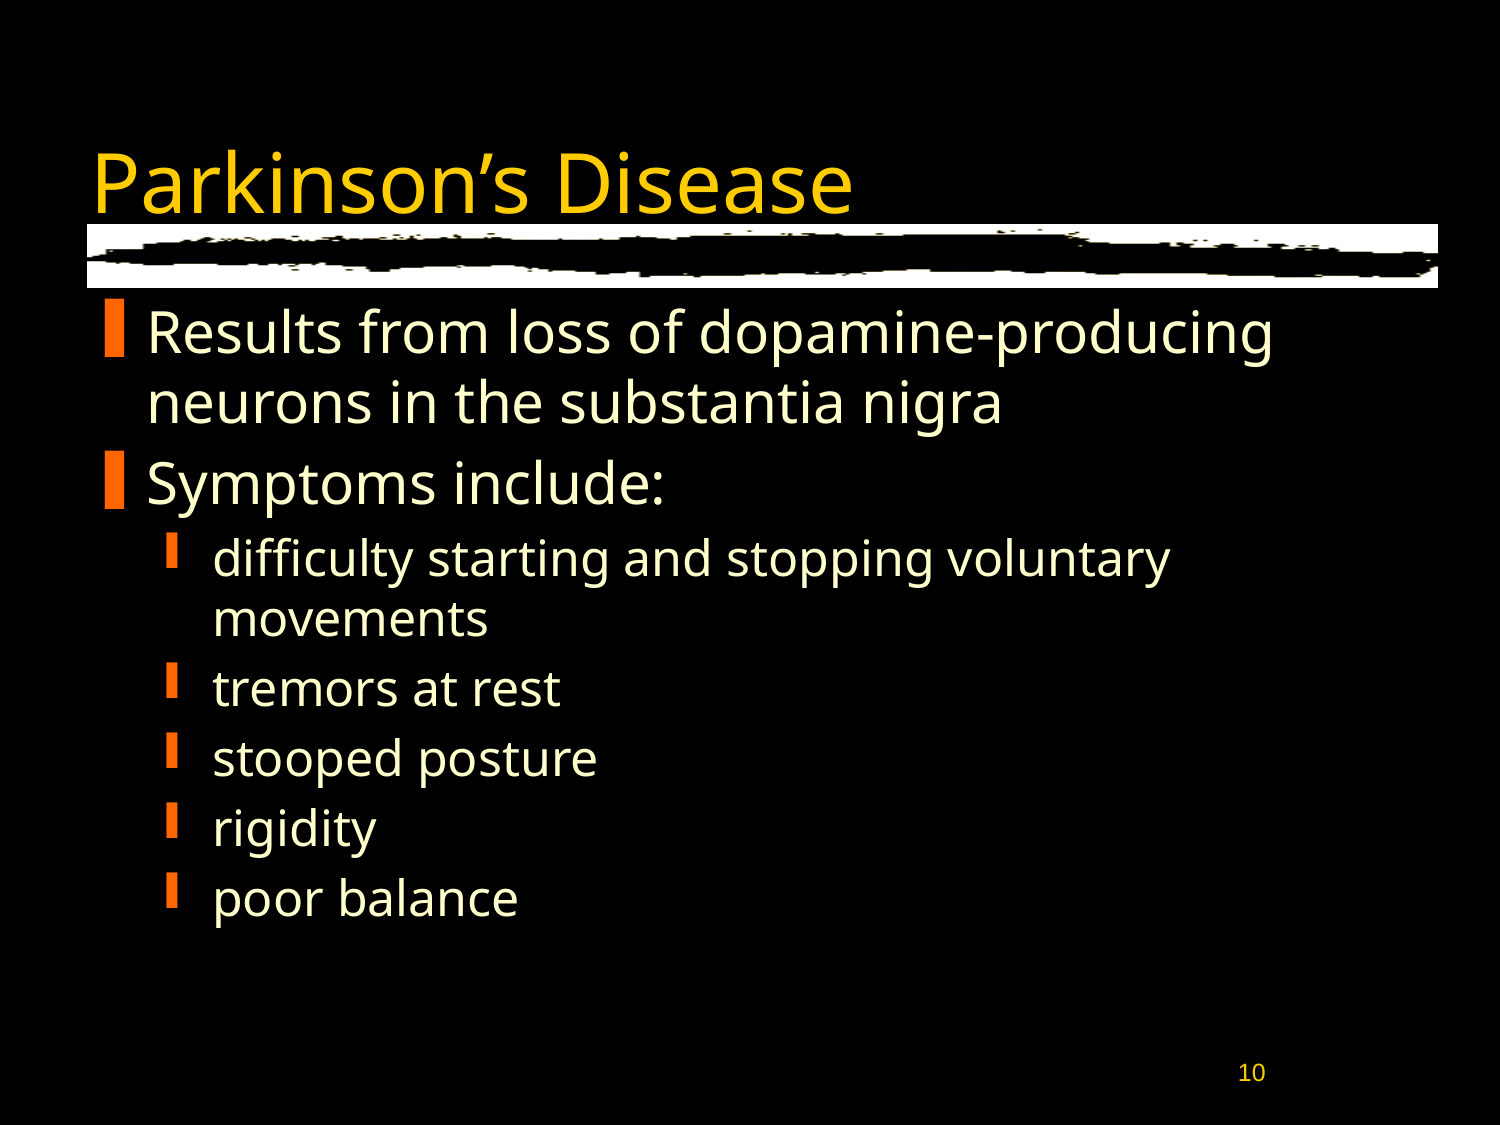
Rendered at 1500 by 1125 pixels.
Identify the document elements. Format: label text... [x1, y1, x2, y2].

title Parkinson’s Disease [74, 49, 1351, 238]
list Results from loss of dopamine-producing neurons in the substantia nigra Symptoms include: difficulty starting and stopping voluntary movements tremors at rest stooped posture rigidity poor balance [74, 287, 1476, 1001]
